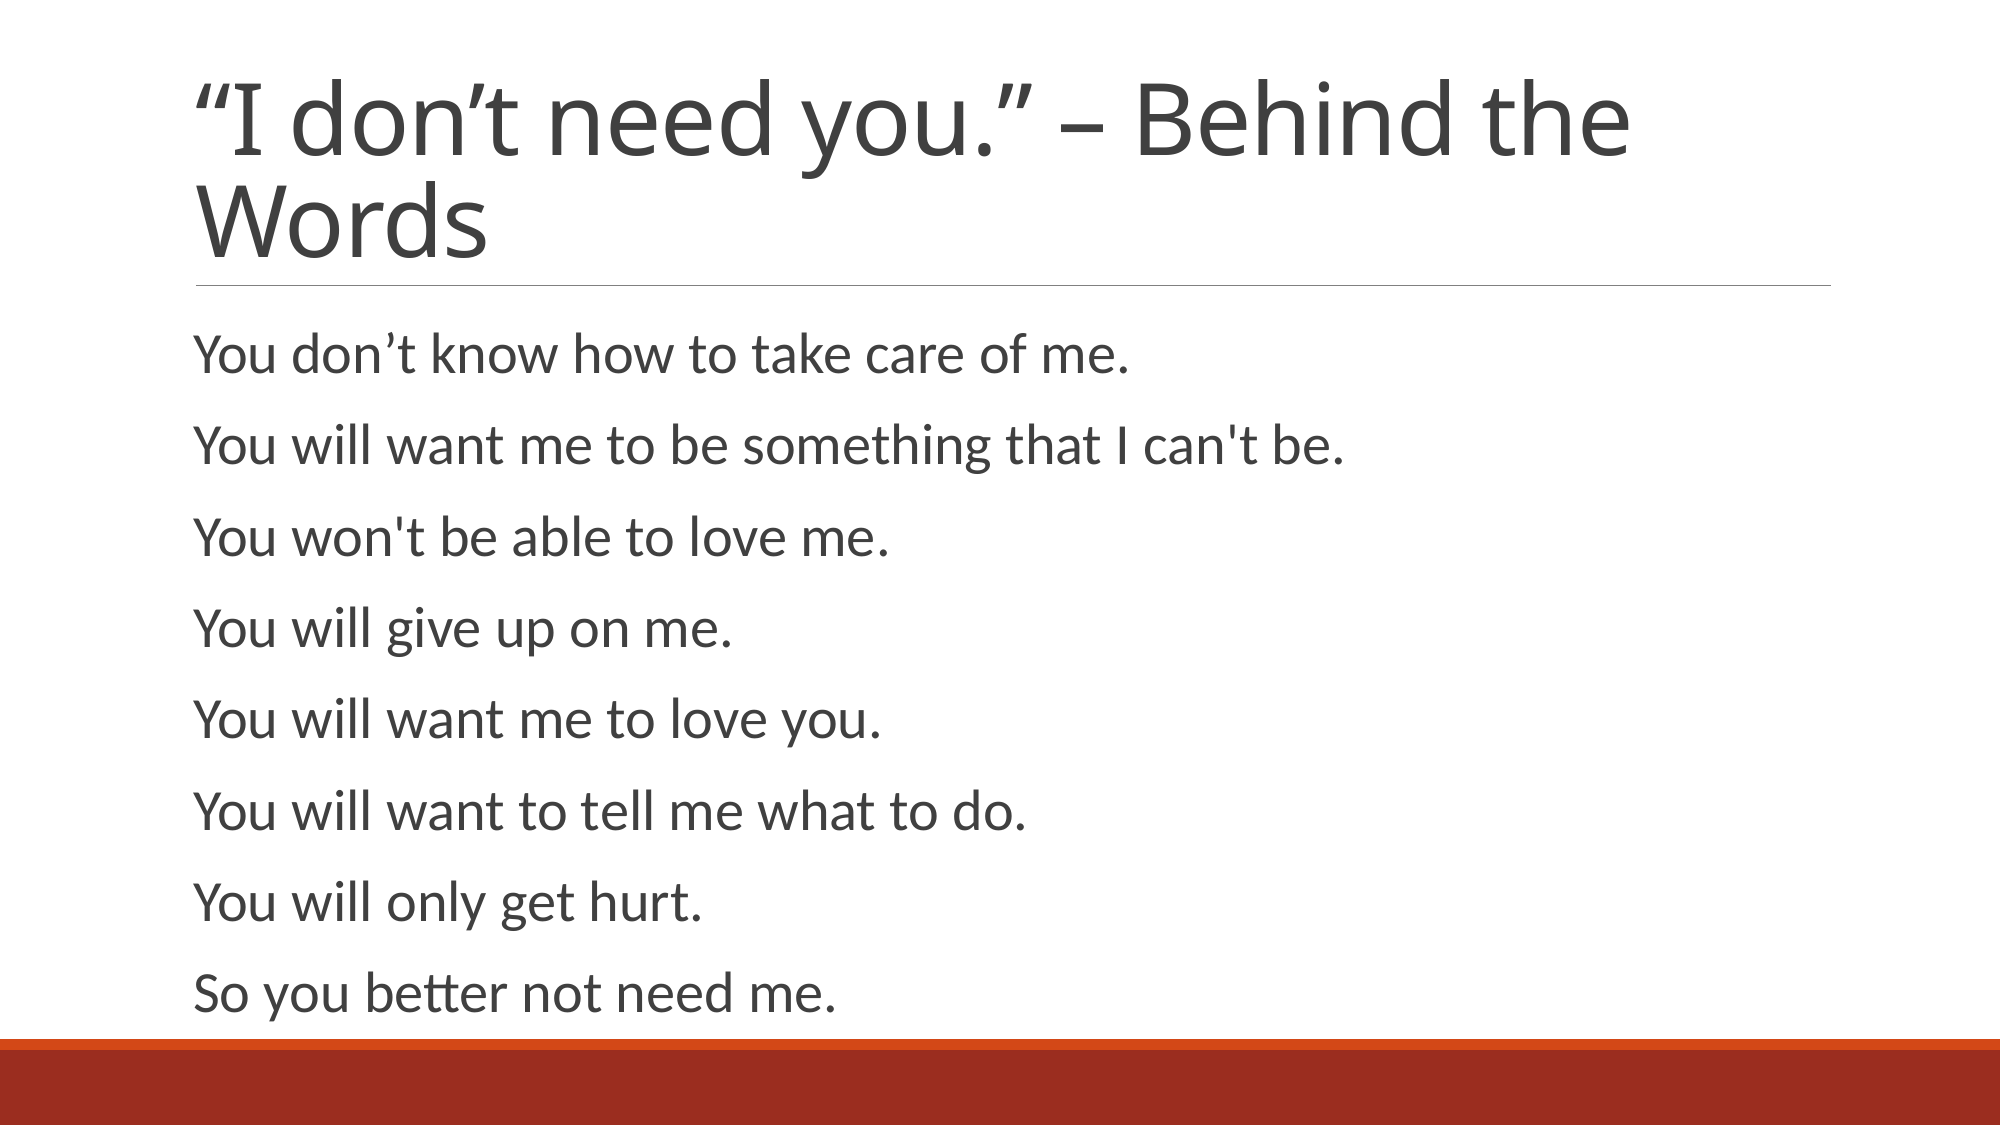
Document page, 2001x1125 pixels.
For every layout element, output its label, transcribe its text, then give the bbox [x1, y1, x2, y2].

list You don’t know how to take care of me. You will want me to be something that I can't be. You won't be able to love me. You will give up on me. You will want me to love you. You will want to tell me what to do. You will only get hurt. So you better not need me. [180, 302, 1830, 1078]
title “I don’t need you.” – Behind the Words [180, 47, 1830, 285]
